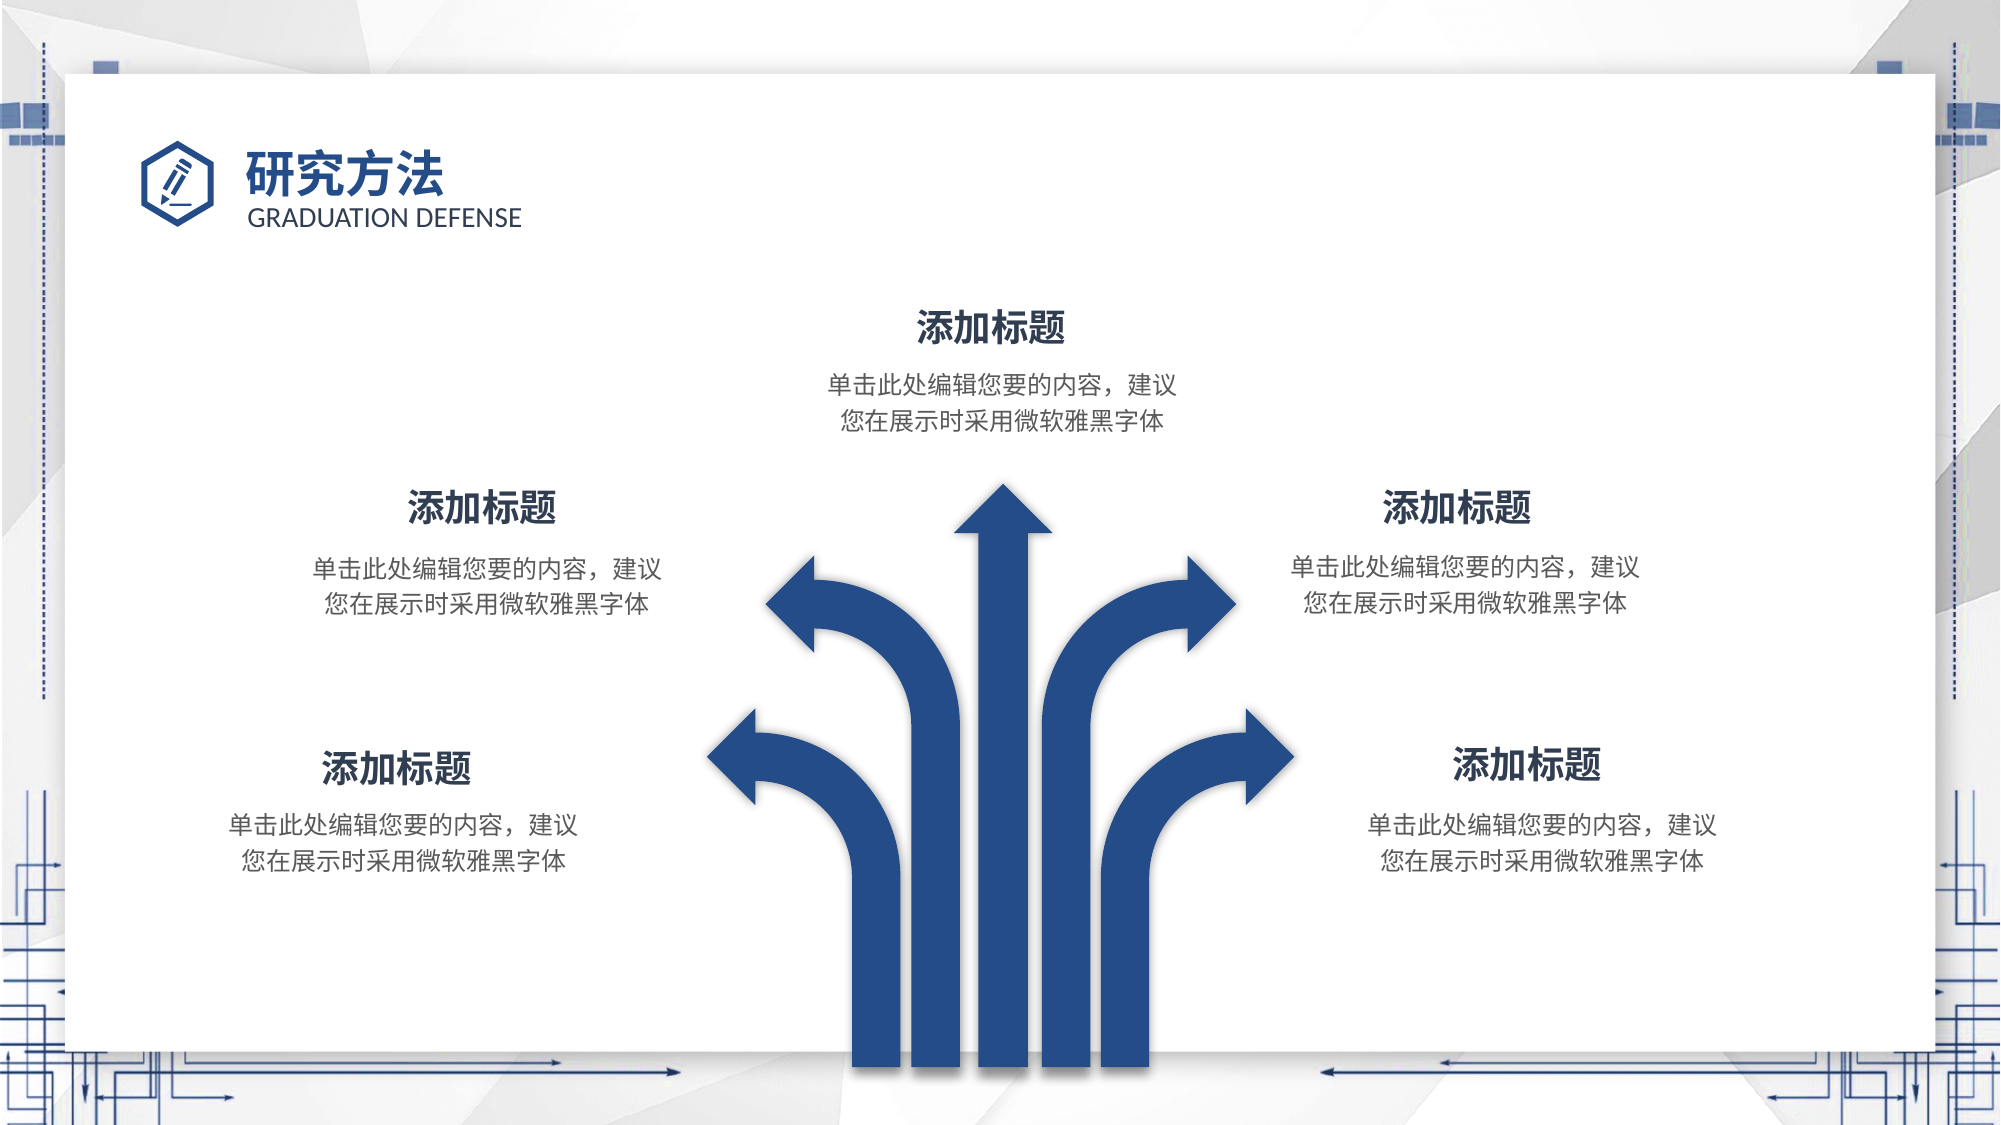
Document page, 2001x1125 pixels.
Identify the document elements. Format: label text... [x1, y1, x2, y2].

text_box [286, 467, 689, 628]
text_box [1041, 555, 1237, 1068]
title 研究方法 [230, 123, 827, 199]
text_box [801, 287, 1204, 444]
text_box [1341, 725, 1744, 885]
text_box [1100, 708, 1295, 1068]
picture [0, 0, 2001, 1125]
text_box [953, 483, 1053, 1068]
text_box [765, 555, 960, 1068]
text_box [1264, 467, 1667, 626]
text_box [202, 728, 605, 885]
text_box [706, 708, 901, 1068]
